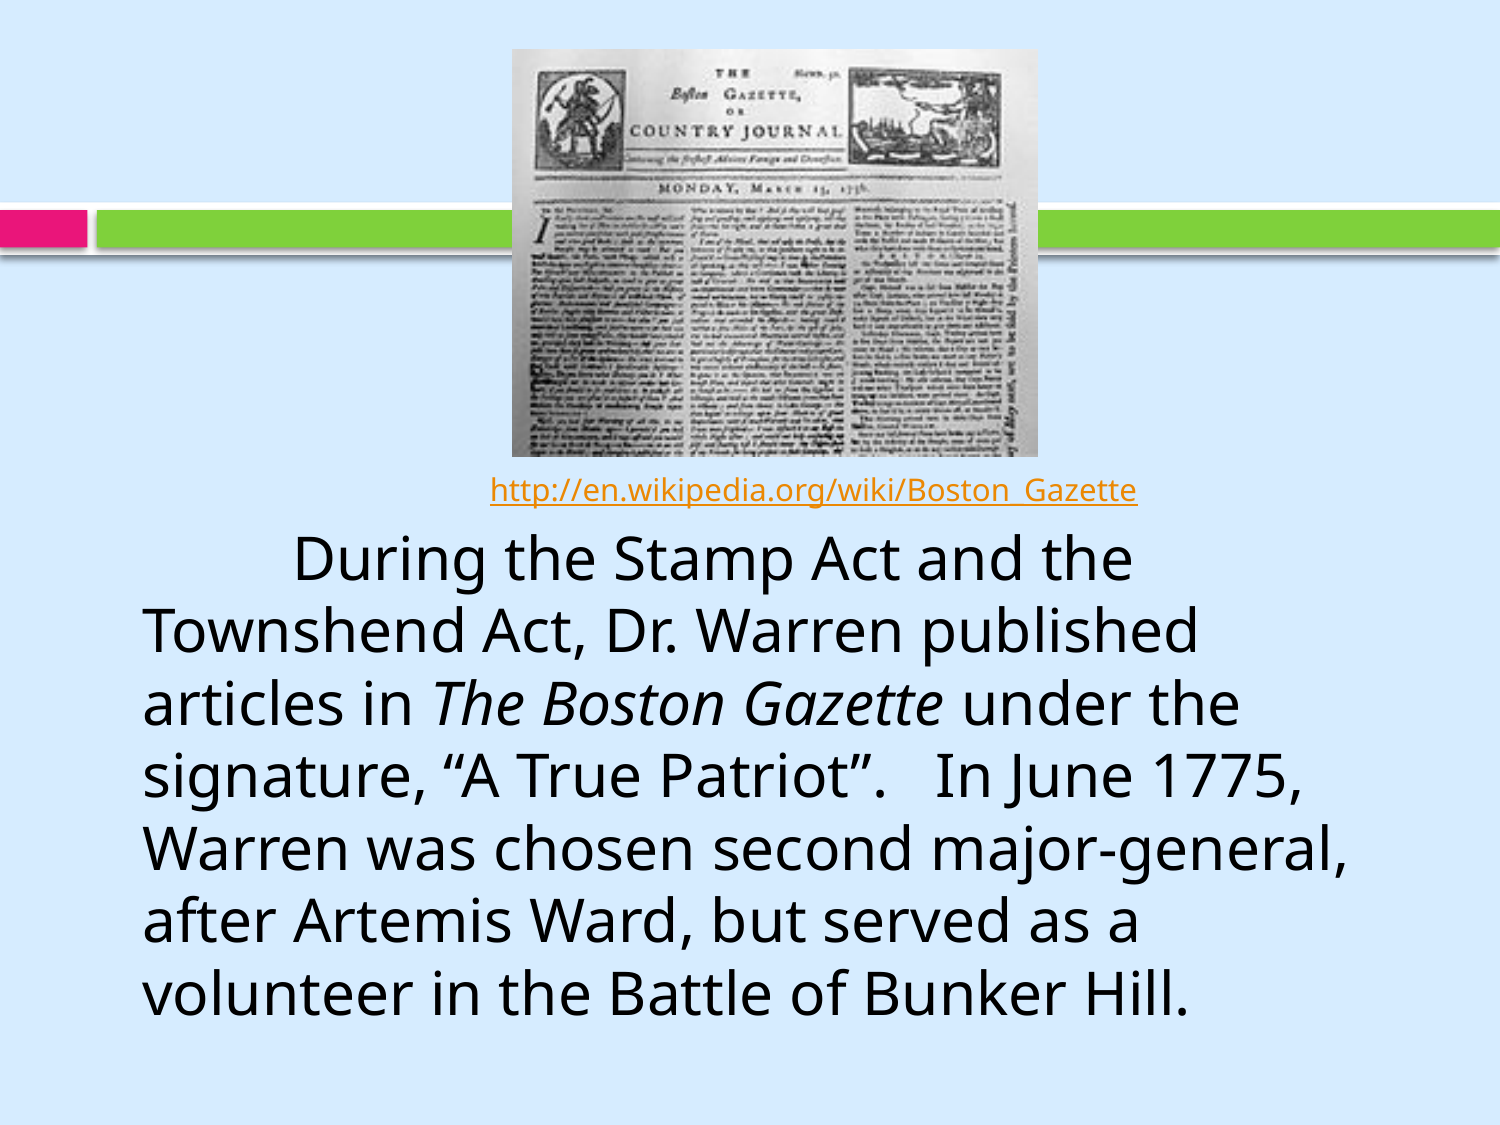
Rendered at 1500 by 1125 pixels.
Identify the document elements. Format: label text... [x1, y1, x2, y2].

picture [512, 49, 1038, 458]
list During the Stamp Act and the Townshend Act, Dr. Warren published articles in The Boston Gazette under the signature, “A True Patriot”. In June 1775, Warren was chosen second major-general, after Artemis Ward, but served as a volunteer in the Battle of Bunker Hill. [75, 512, 1425, 1093]
text_box http://en.wikipedia.org/wiki/Boston_Gazette [474, 462, 1200, 520]
